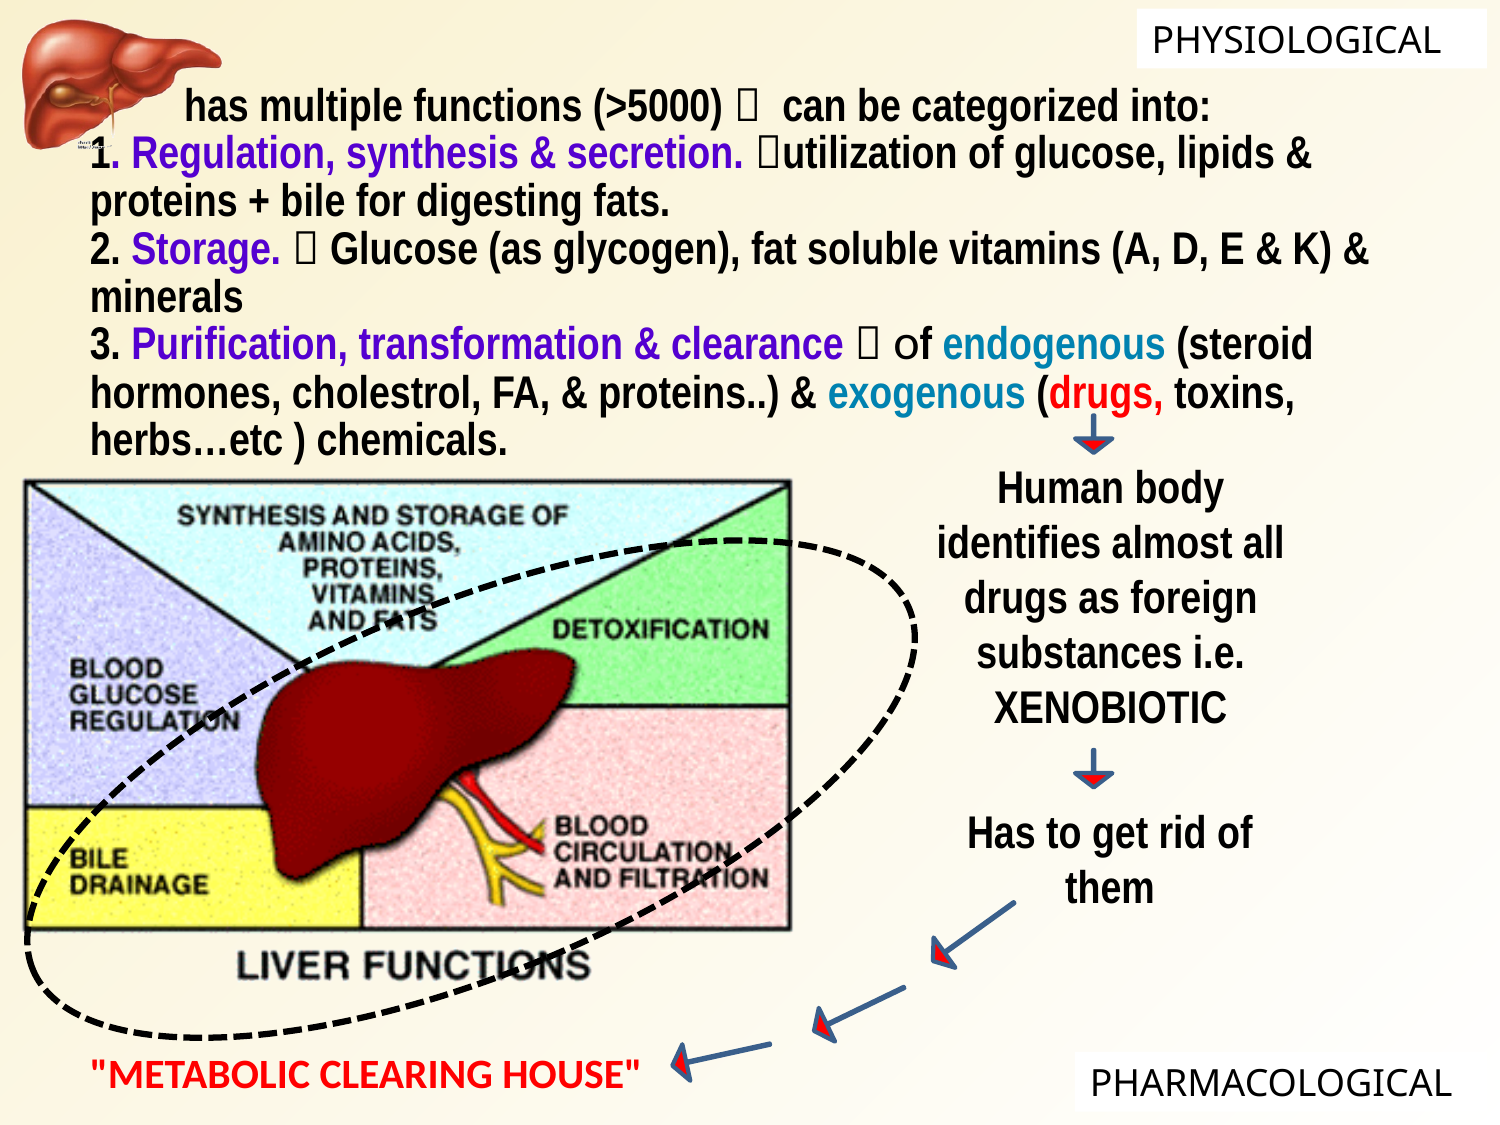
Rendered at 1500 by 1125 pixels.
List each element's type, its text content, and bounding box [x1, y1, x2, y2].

picture [17, 473, 800, 987]
text_box [930, 900, 1017, 970]
text_box [47, 995, 449, 1039]
picture [12, 13, 226, 154]
text_box PHYSIOLOGICAL [1136, 8, 1487, 69]
text_box [1072, 413, 1115, 450]
text_box [670, 1041, 773, 1083]
text_box has multiple functions (>5000)  can be categorized into: 1. Regulation, synthesis & secretion. utilization of glucose, lipids & proteins + bile for digesting fats. 2. Storage.  Glucose (as glycogen), fat soluble vitamins (A, D, E & K) & minerals 3. Purification, transformation & clearance  of endogenous (steroid hormones, cholestrol, FA, & proteins..) & exogenous (drugs, toxins, herbs…etc ) chemicals. [75, 74, 1388, 473]
text_box PHARMACOLOGICAL [1074, 1051, 1488, 1112]
text_box [803, 542, 917, 810]
text_box [1072, 747, 1115, 790]
text_box [811, 984, 907, 1044]
text_box "METABOLIC CLEARING HOUSE" [75, 1039, 700, 1105]
text_box Human body identifies almost all drugs as foreign substances i.e. XENOBIOTIC [921, 450, 1300, 740]
text_box Has to get rid of them [928, 795, 1292, 921]
